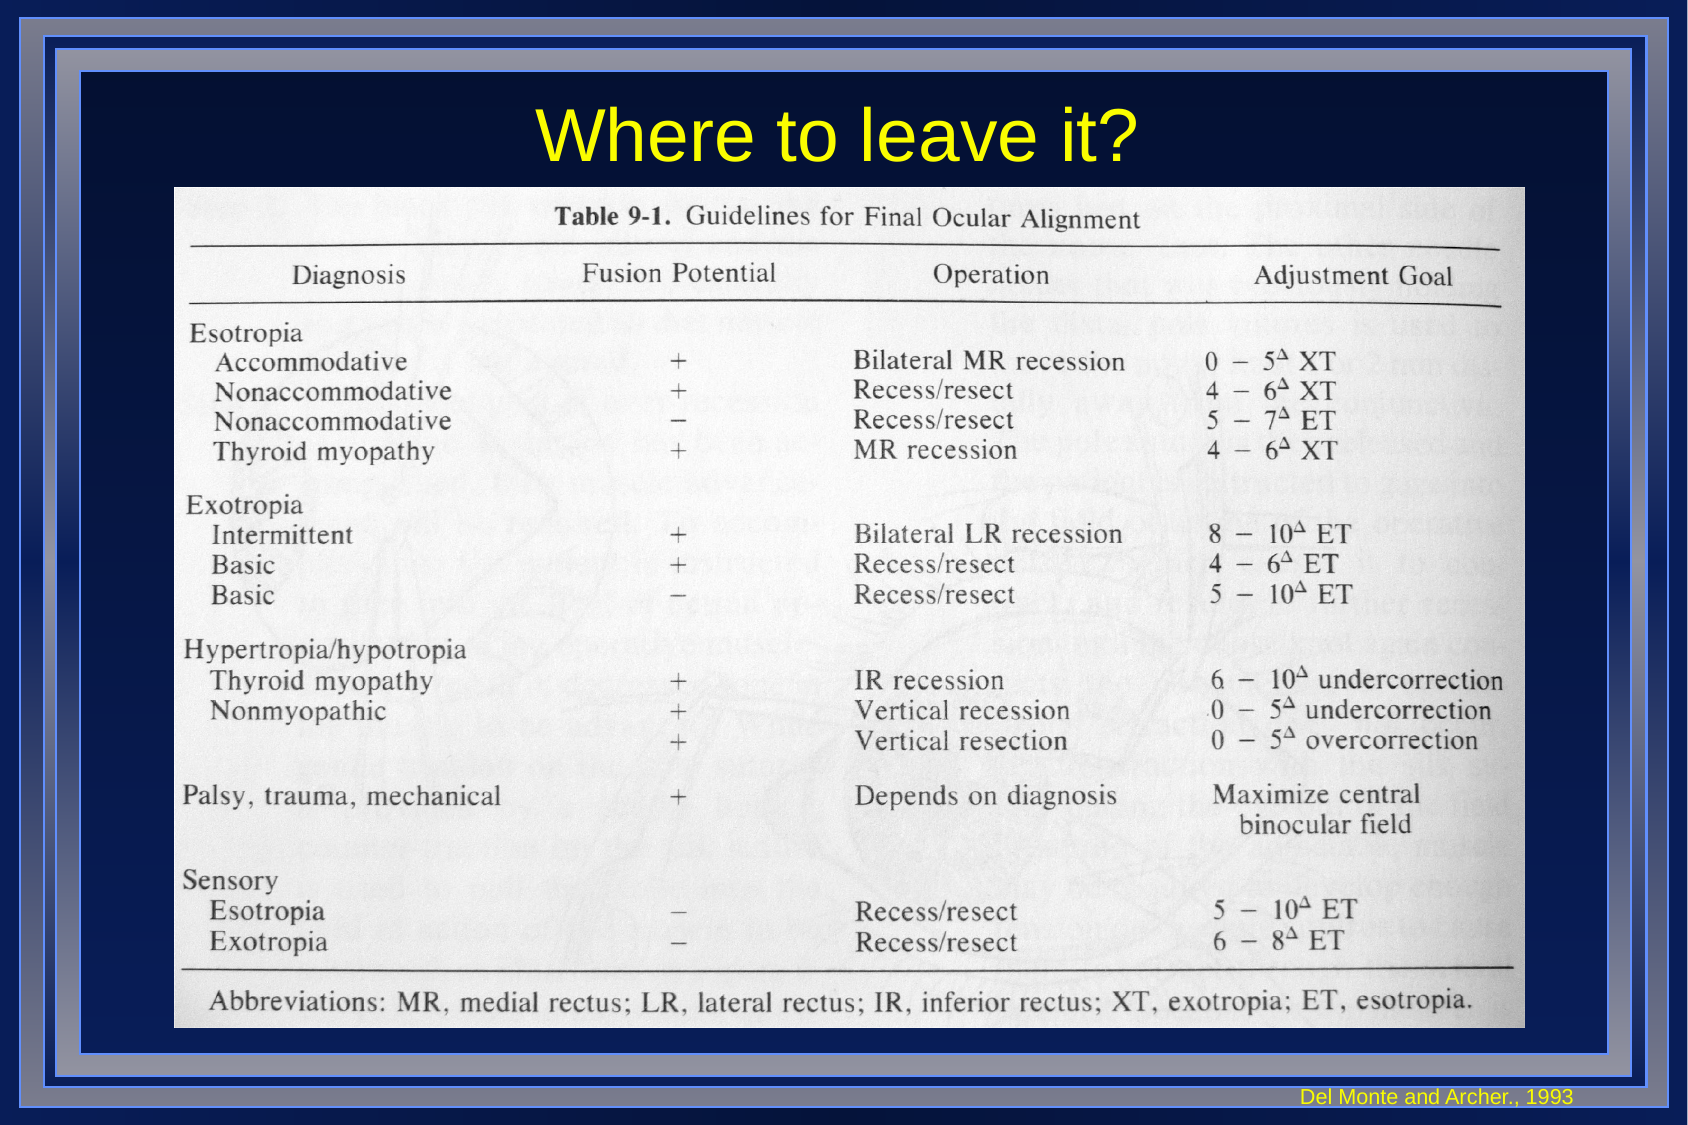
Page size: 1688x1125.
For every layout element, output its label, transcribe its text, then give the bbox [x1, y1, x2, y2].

text_box Del Monte and Archer., 1993 [1262, 1049, 1612, 1117]
picture [174, 187, 1526, 1028]
title Where to leave it? [200, 37, 1475, 185]
